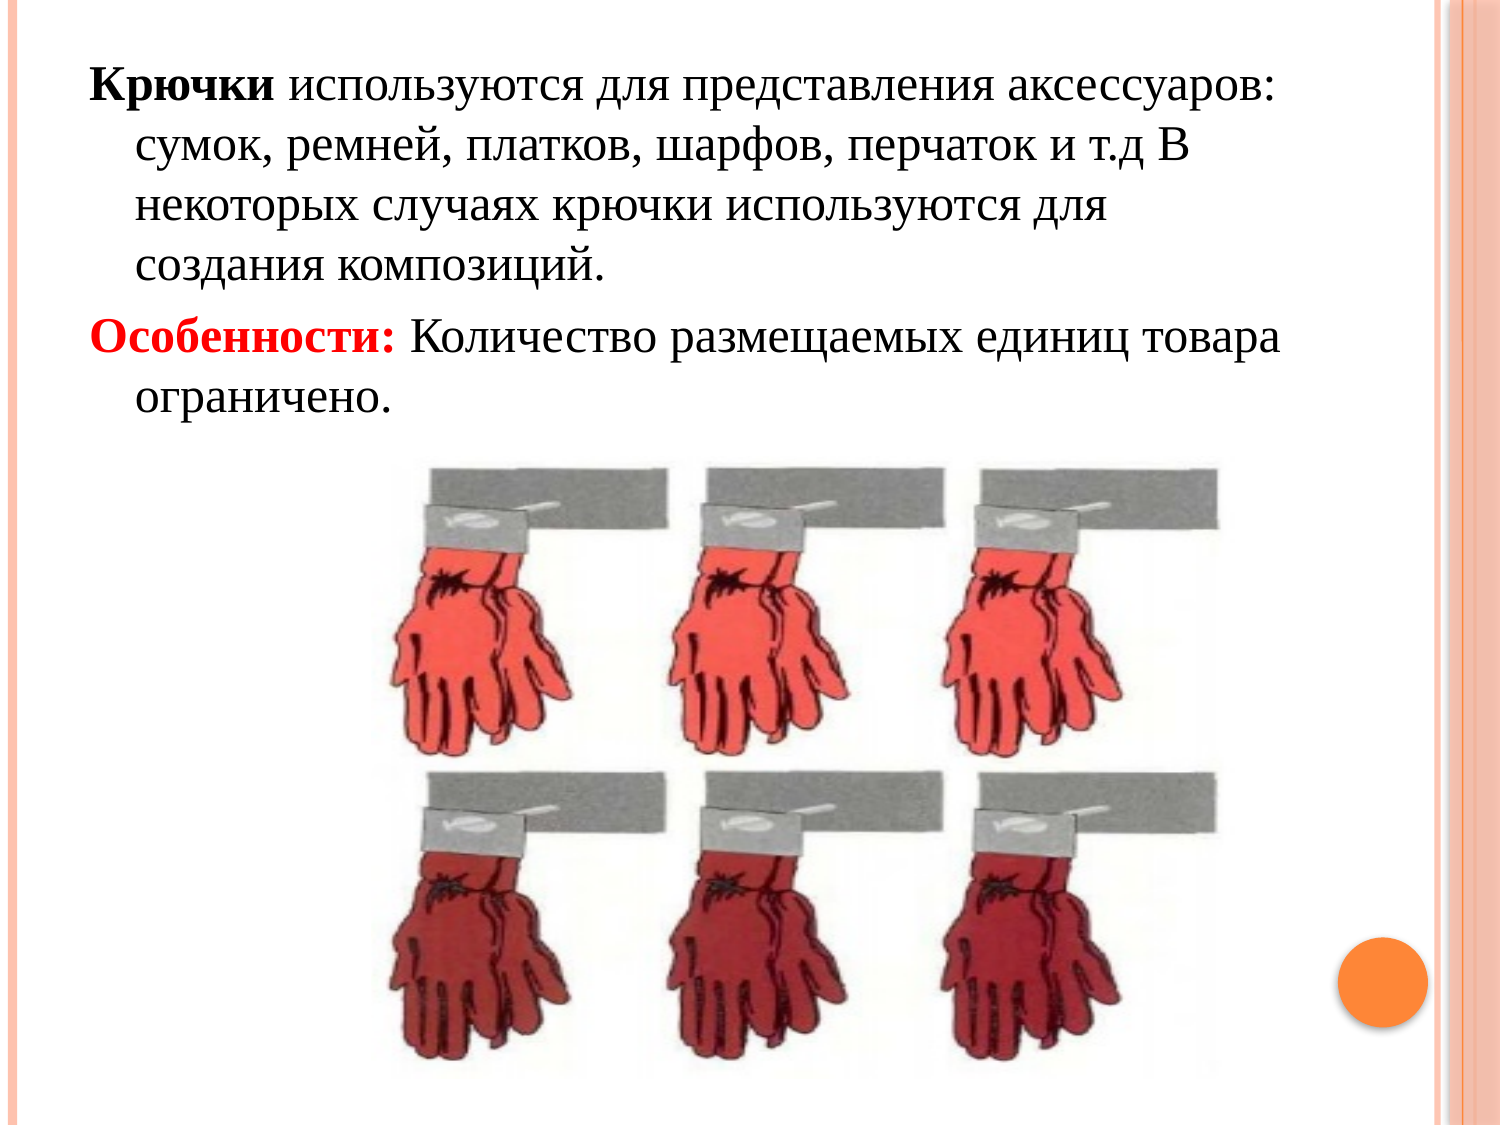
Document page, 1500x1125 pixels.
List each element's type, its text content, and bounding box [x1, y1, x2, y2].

picture [371, 455, 1235, 1080]
list Крючки используются для представления аксессуаров: сумок, ремней, платков, шарфов, перчаток и т.д В некоторых случаях крючки используются для создания композиций. Особенности: Количество размещаемых единиц товара ограничено. [75, 42, 1300, 1062]
